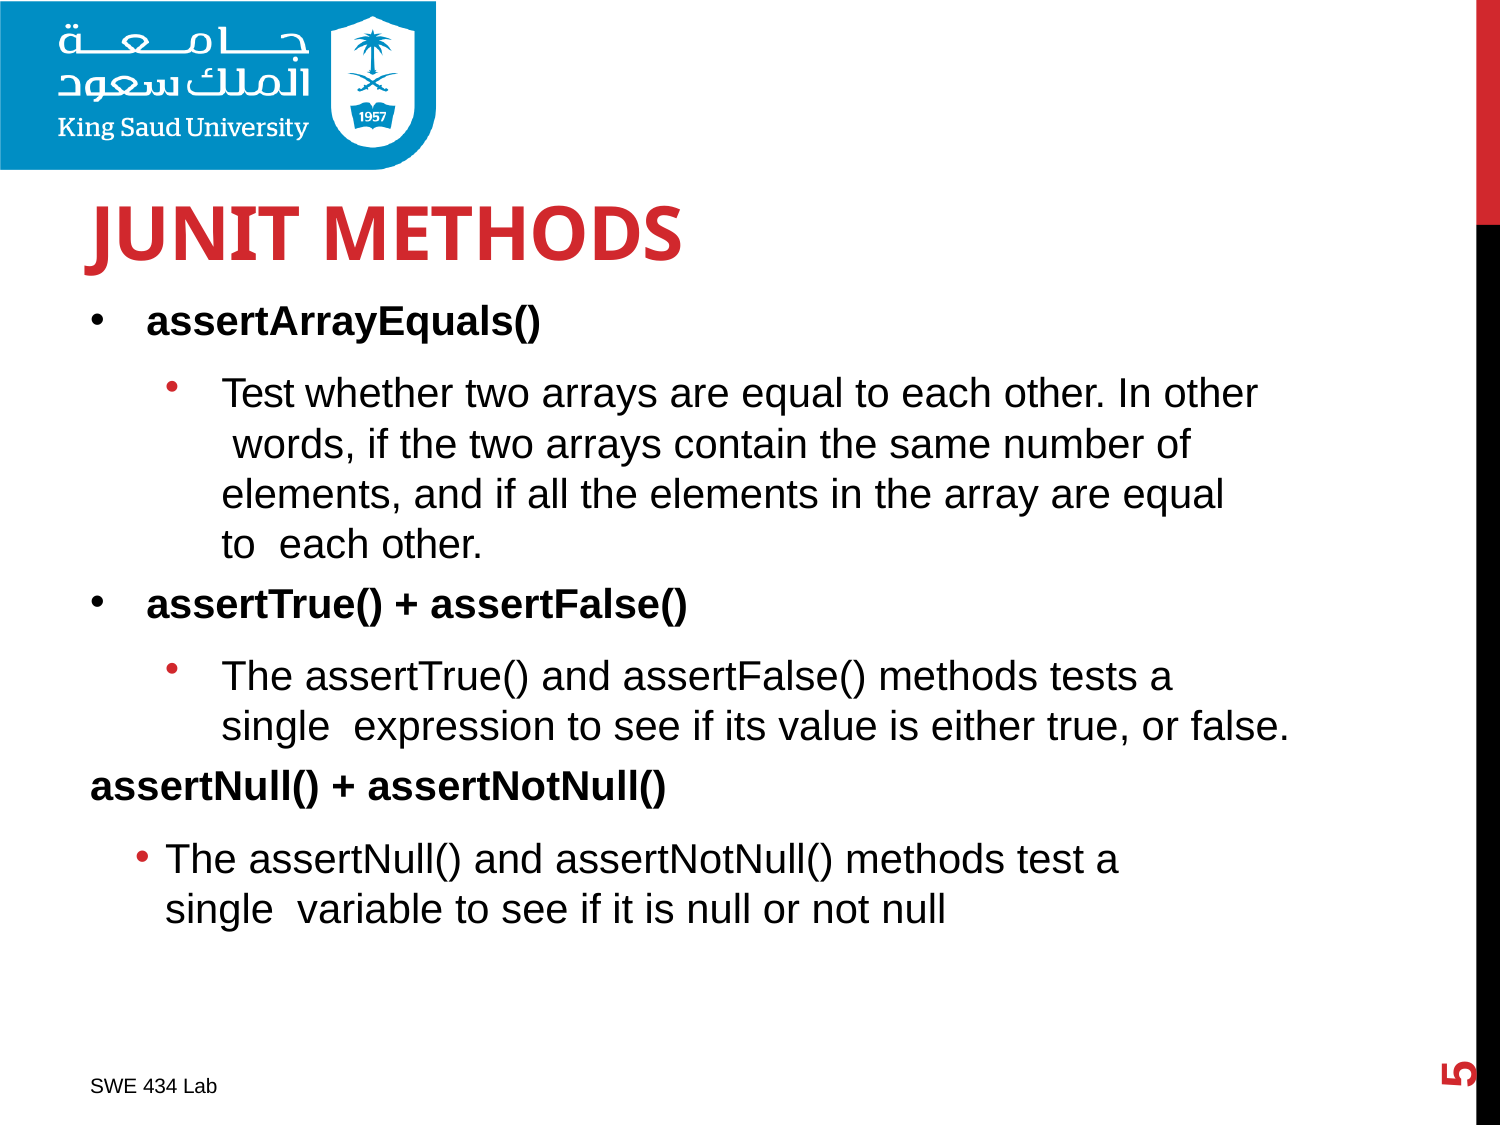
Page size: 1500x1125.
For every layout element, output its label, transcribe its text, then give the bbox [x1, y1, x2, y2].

footer SWE 434 Lab [87, 1074, 220, 1125]
title JUNIT METHODS [87, 184, 1413, 373]
text_box 5 [1433, 1058, 1489, 1091]
text_box assertArrayEquals() Test whether two arrays are equal to each other. In other words, if the two arrays contain the same number of elements, and if all the elements in the array are equal to each other. assertTrue() + assertFalse() The assertTrue() and assertFalse() methods tests a single expression to see if its value is either true, or false. assertNull() + assertNotNull() The assertNull() and assertNotNull() methods test a single variable to see if it is null or not null [87, 293, 1293, 932]
text_box [0, 0, 438, 175]
